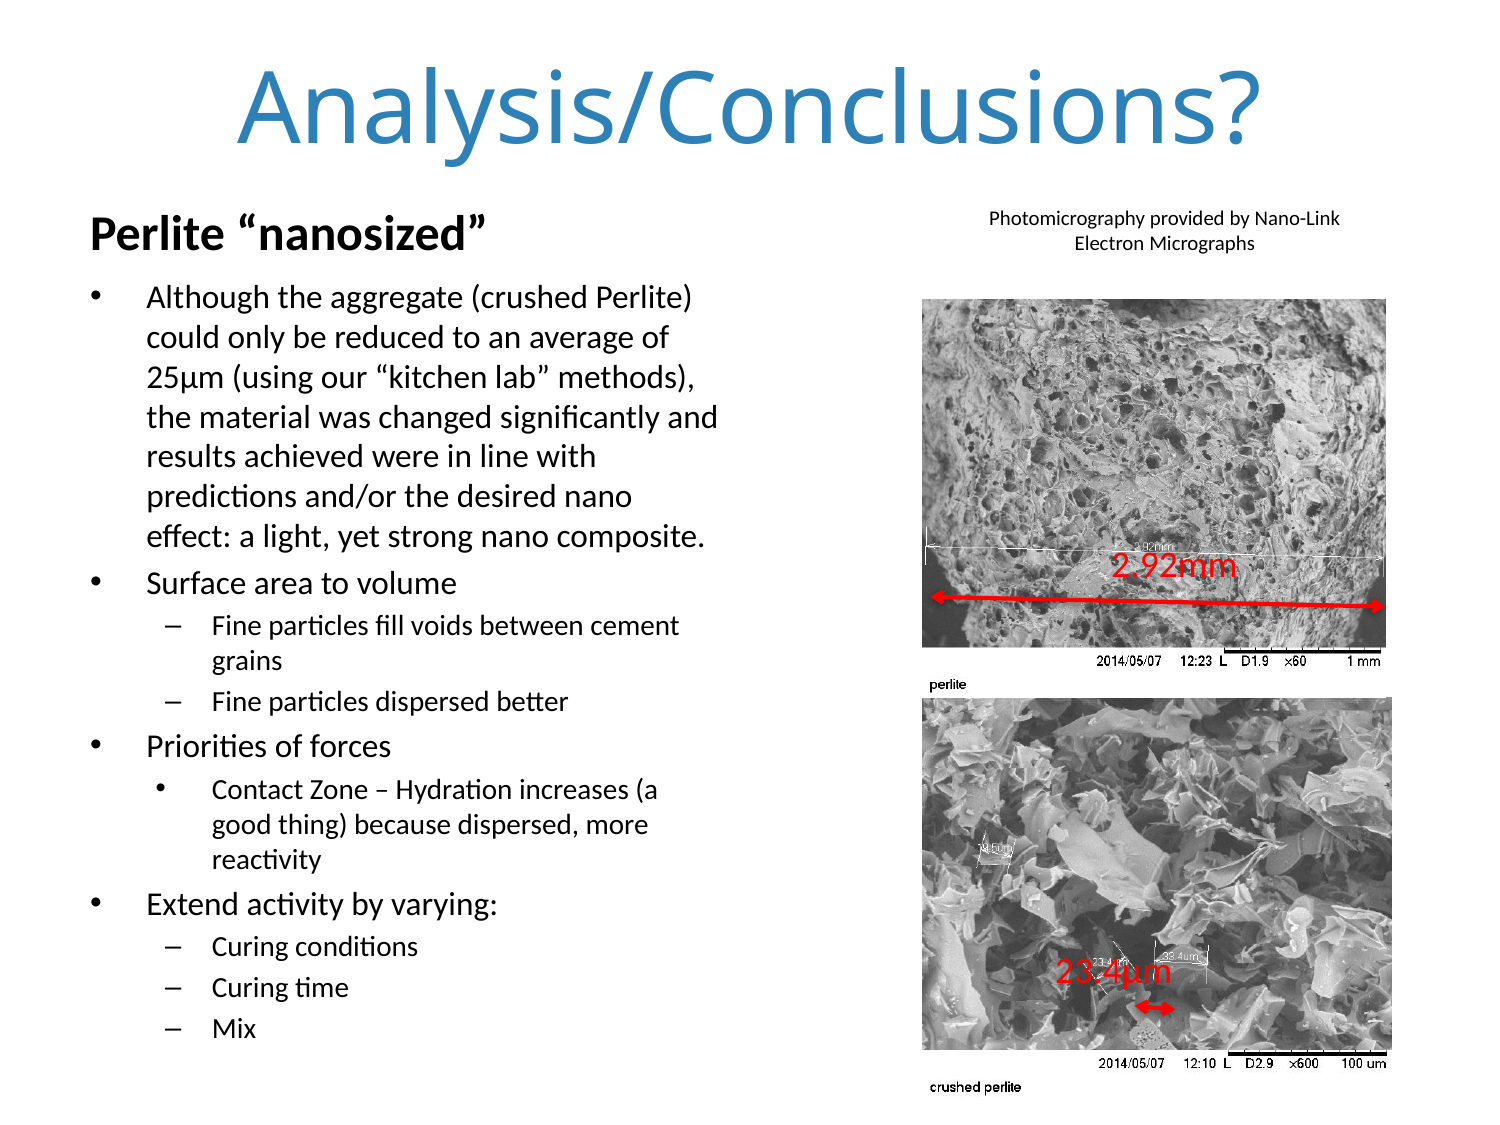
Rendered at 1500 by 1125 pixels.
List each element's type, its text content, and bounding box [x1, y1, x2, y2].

text_box Photomicrography provided by Nano-Link Electron Micrographs [974, 197, 1356, 262]
title Analysis/Conclusions? [75, 9, 1425, 198]
list Although the aggregate (crushed Perlite) could only be reduced to an average of 25μm (using our “kitchen lab” methods), the material was changed significantly and results achieved were in line with predictions and/or the desired nano effect: a light, yet strong nano composite. Surface area to volume Fine particles fill voids between cement grains Fine particles dispersed better Priorities of forces Contact Zone – Hydration increases (a good thing) because dispersed, more reactivity Extend activity by varying: Curing conditions Curing time Mix [75, 267, 738, 1101]
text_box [929, 596, 1386, 607]
list Perlite “nanosized” [75, 162, 738, 267]
picture [922, 299, 1392, 1101]
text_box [1134, 1005, 1176, 1010]
